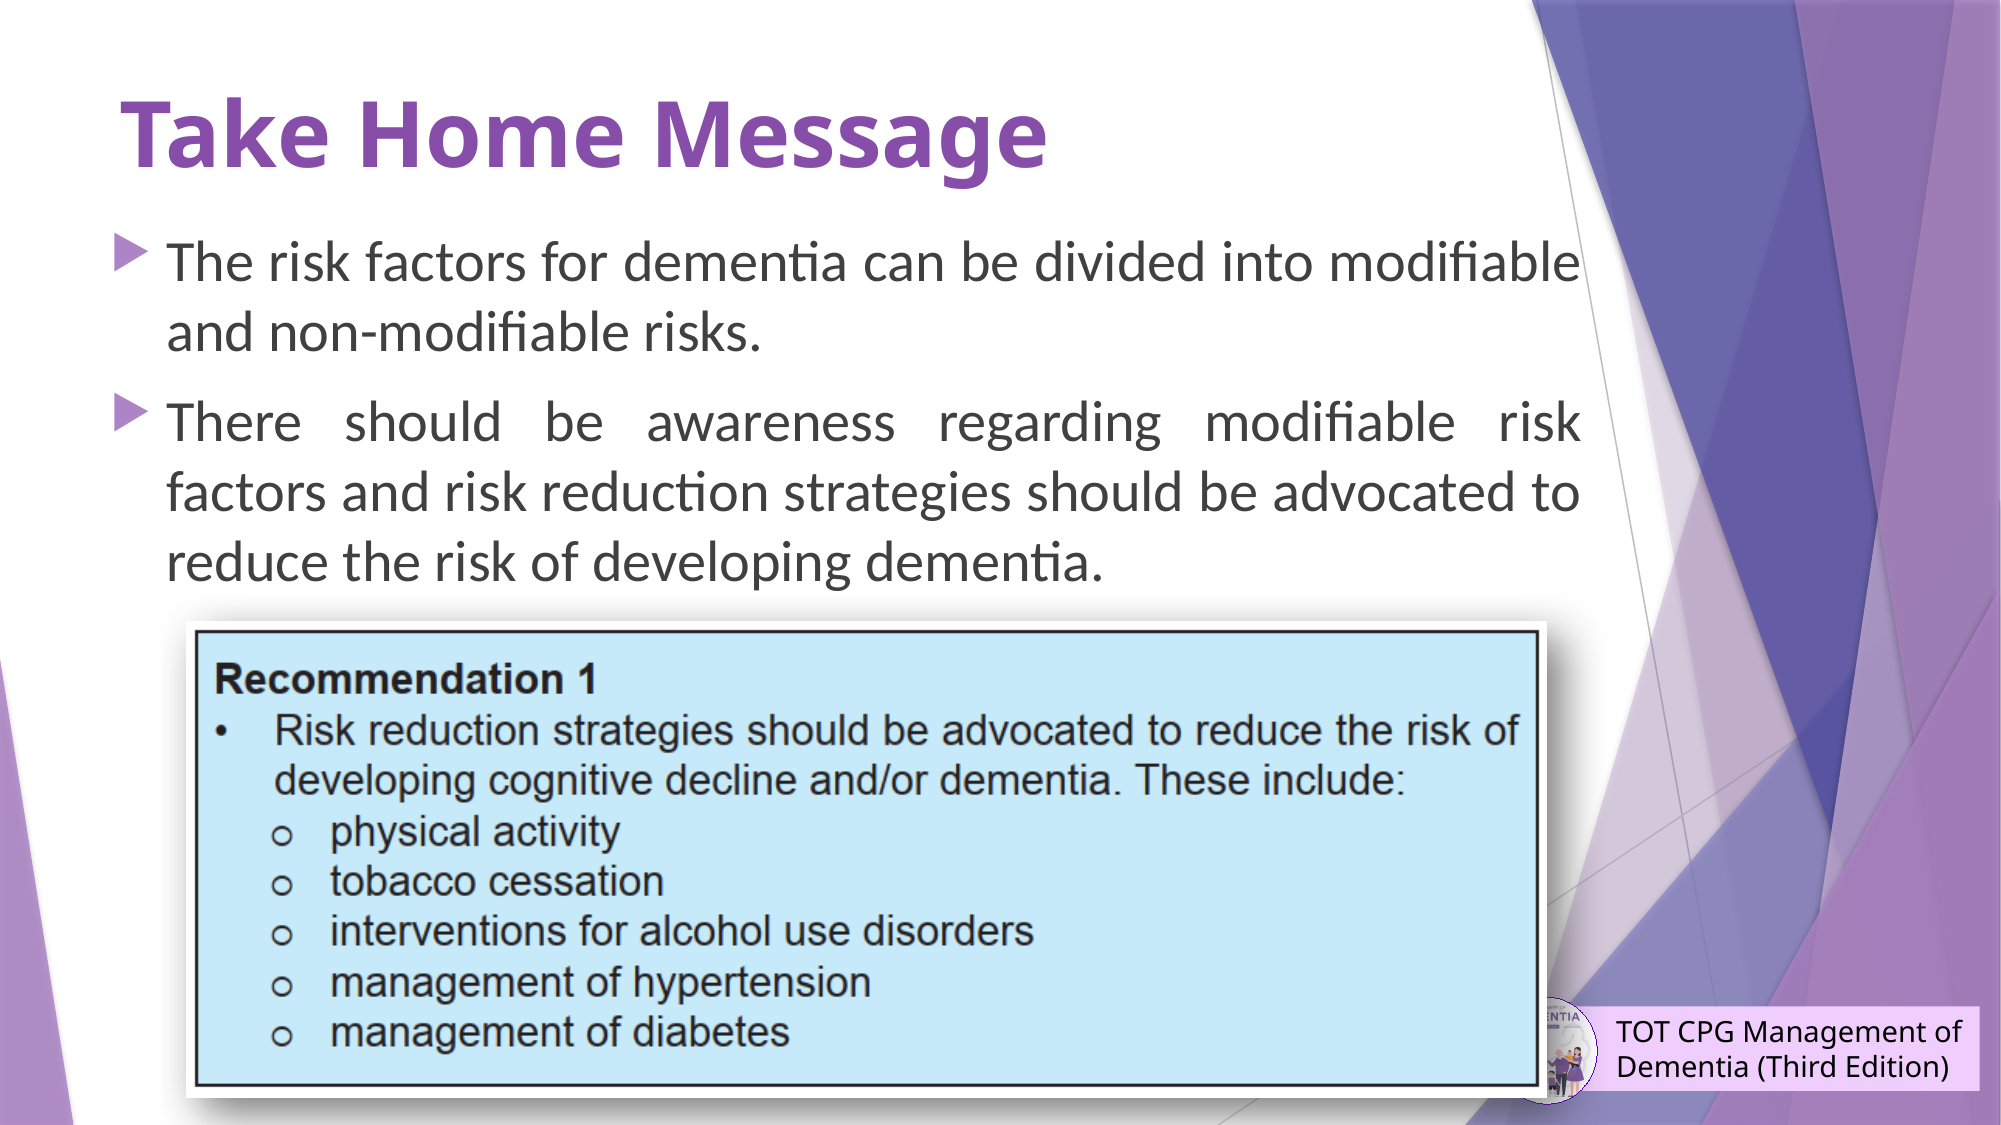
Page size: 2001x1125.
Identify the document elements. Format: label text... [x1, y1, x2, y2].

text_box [1548, 996, 1981, 1105]
list The risk factors for dementia can be divided into modifiable and non-modifiable risks. There should be awareness regarding modifiable risk factors and risk reduction strategies should be advocated to reduce the risk of developing dementia. [94, 215, 1598, 841]
title Take Home Message [104, 67, 1515, 215]
picture [185, 621, 1548, 1098]
